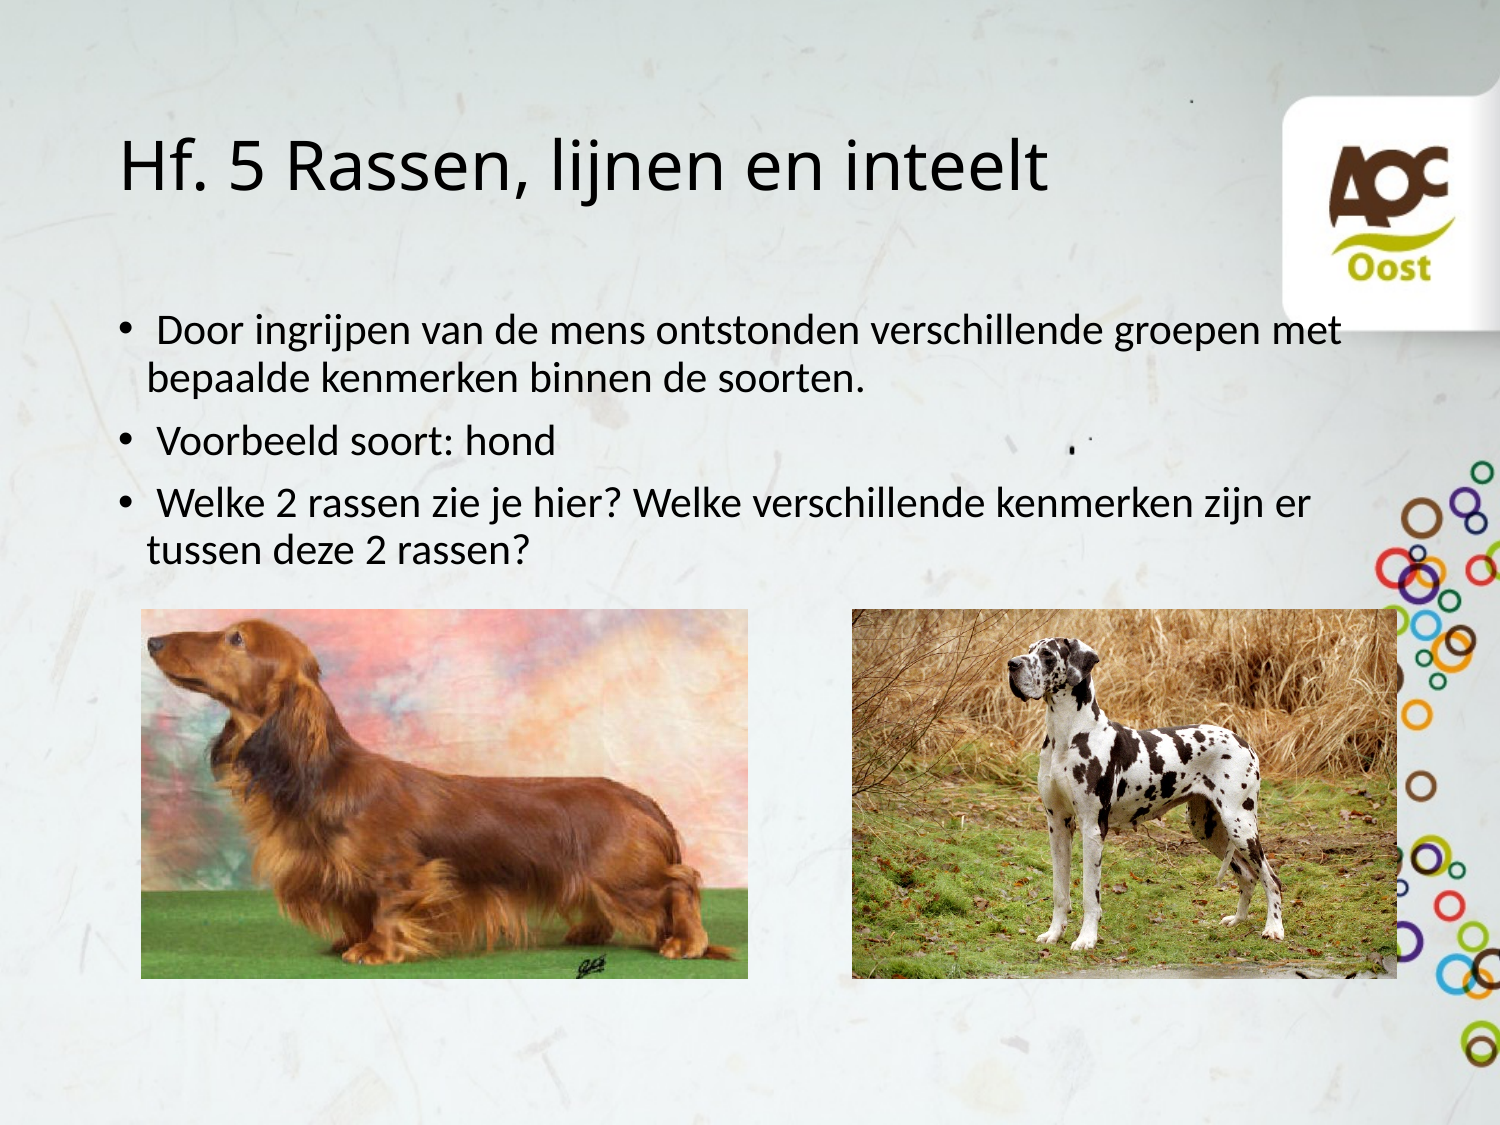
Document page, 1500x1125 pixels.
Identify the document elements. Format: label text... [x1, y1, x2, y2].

list Door ingrijpen van de mens ontstonden verschillende groepen met bepaalde kenmerken binnen de soorten. Voorbeeld soort: hond Welke 2 rassen zie je hier? Welke verschillende kenmerken zijn er tussen deze 2 rassen? [103, 299, 1397, 1014]
title Hf. 5 Rassen, lijnen en inteelt [103, 59, 1397, 278]
picture [0, 0, 1500, 1125]
